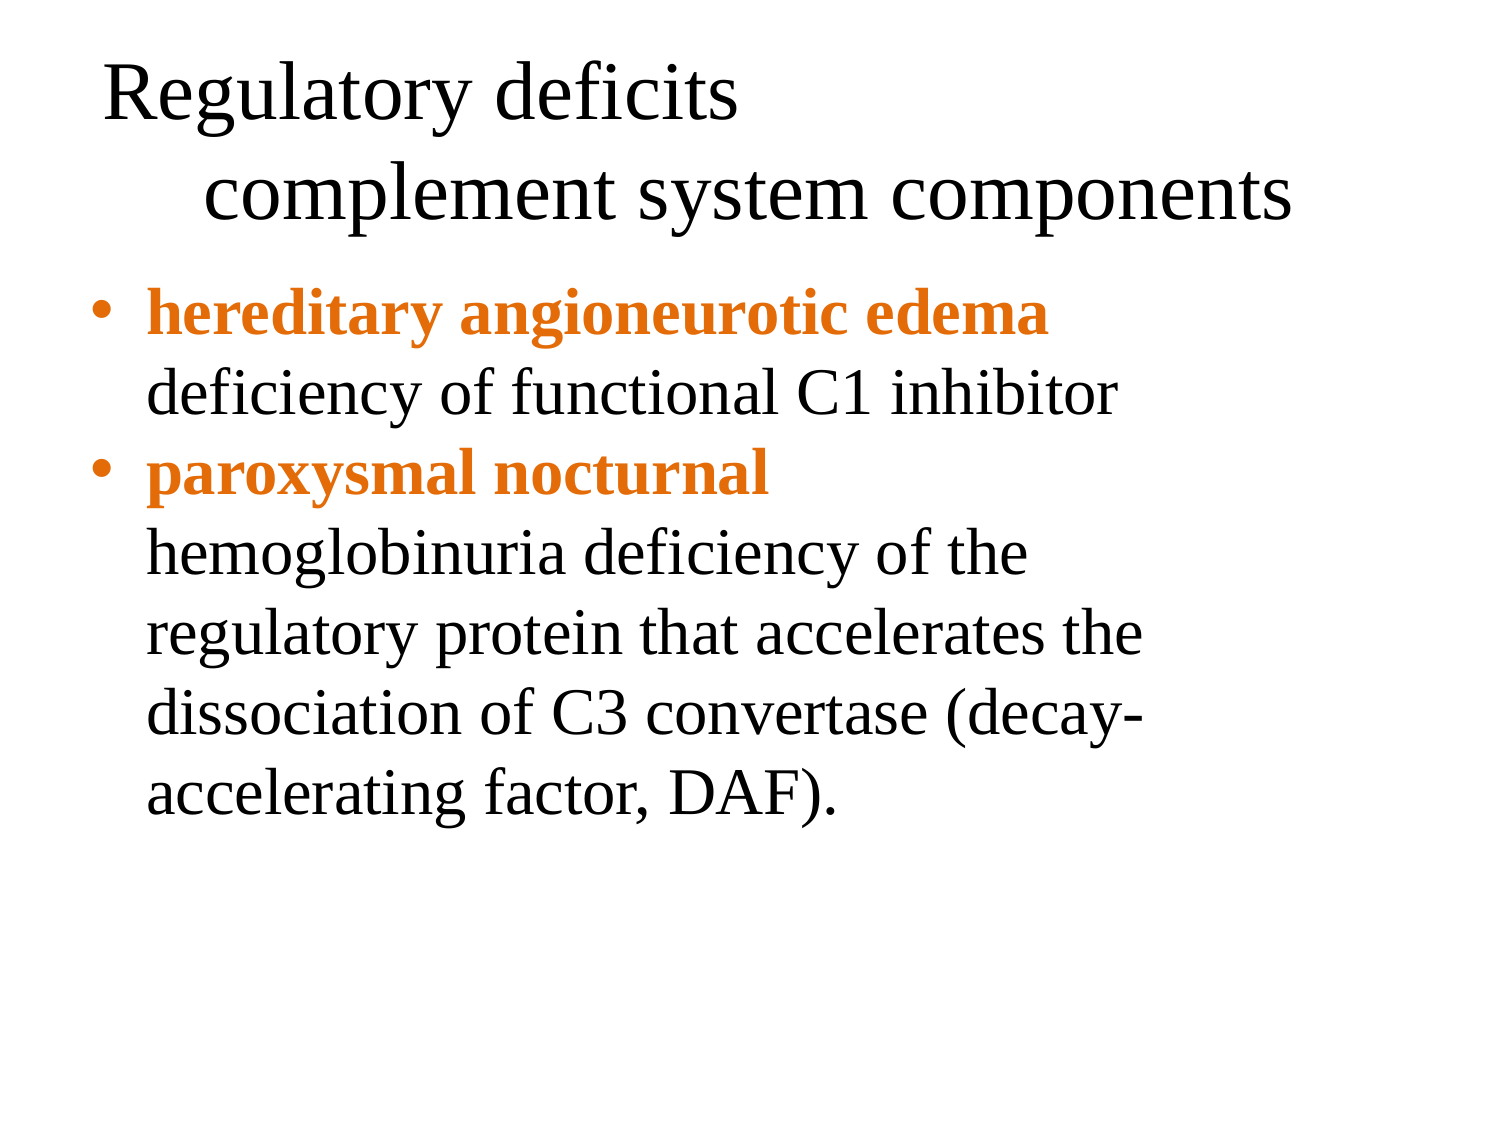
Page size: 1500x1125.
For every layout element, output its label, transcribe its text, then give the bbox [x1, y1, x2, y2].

title Regulatory deficits complement system components [102, 36, 1398, 237]
text_box hereditary angioneurotic edema deficiency of functional C1 inhibitor paroxysmal nocturnal hemoglobinuria deficiency of the regulatory protein that accelerates the dissociation of C3 convertase (decay-accelerating factor, DAF). [87, 267, 1393, 828]
